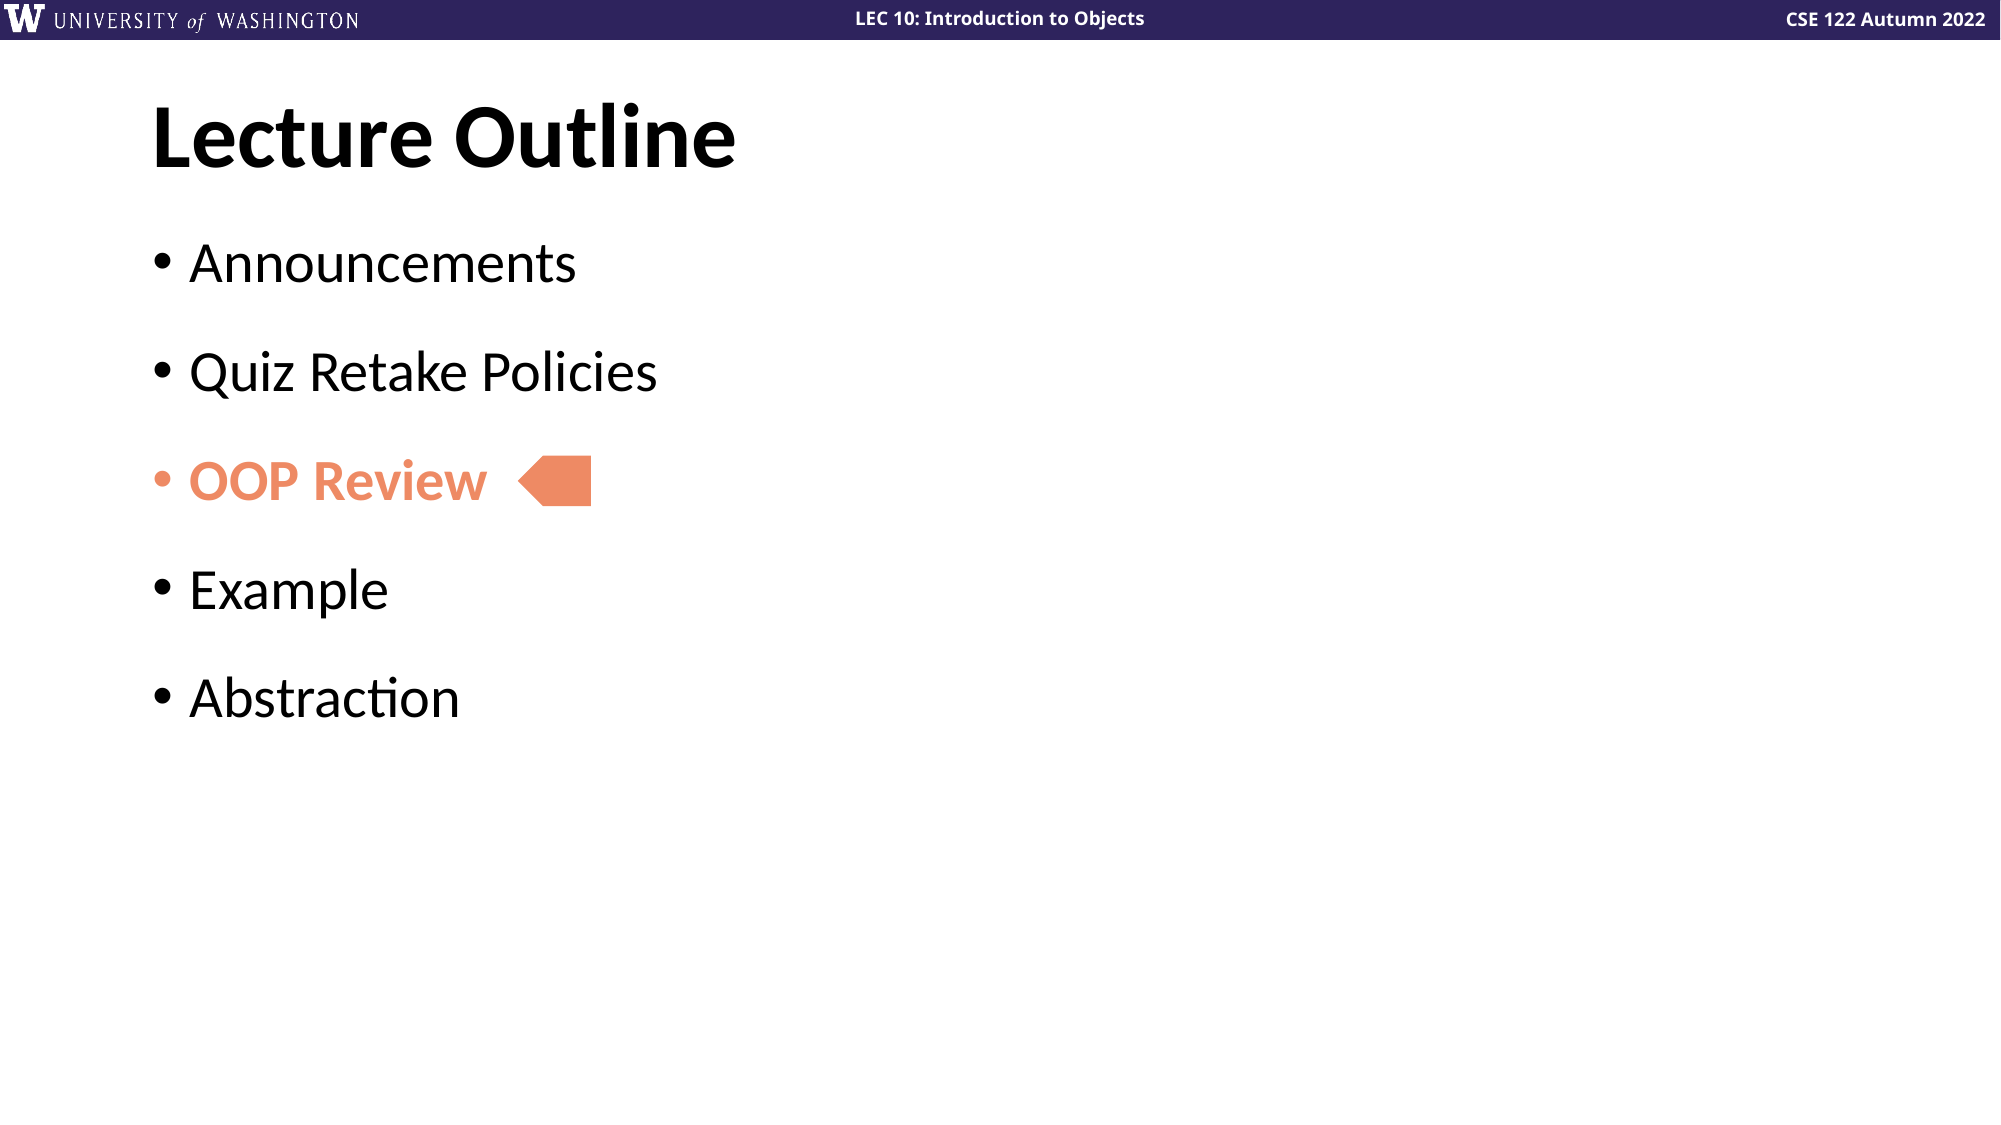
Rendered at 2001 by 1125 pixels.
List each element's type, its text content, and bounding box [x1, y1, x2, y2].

text_box [516, 454, 592, 508]
picture [4, 4, 358, 33]
list Announcements Quiz Retake Policies OOP Review Example Abstraction [137, 224, 1863, 1014]
title Lecture Outline [137, 74, 1863, 200]
